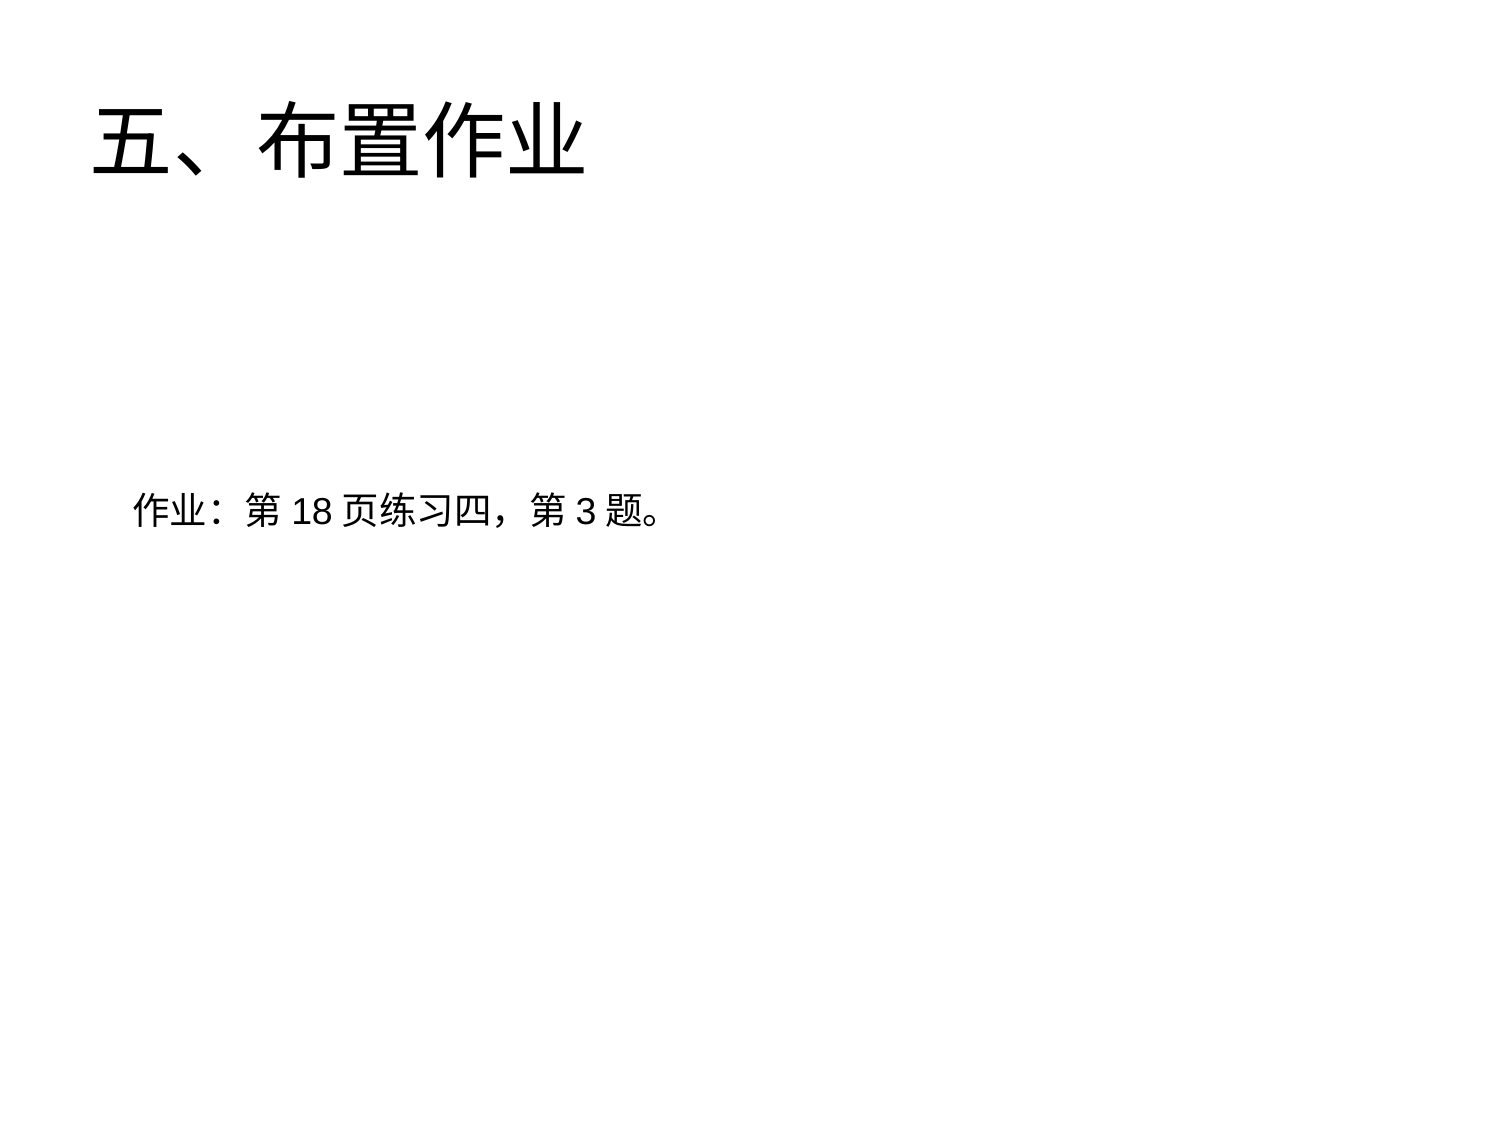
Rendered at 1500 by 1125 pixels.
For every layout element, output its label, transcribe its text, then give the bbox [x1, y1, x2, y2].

text_box 作业：第18页练习四，第3题。 [117, 479, 1376, 540]
text_box 五、布置作业 [74, 68, 1081, 208]
